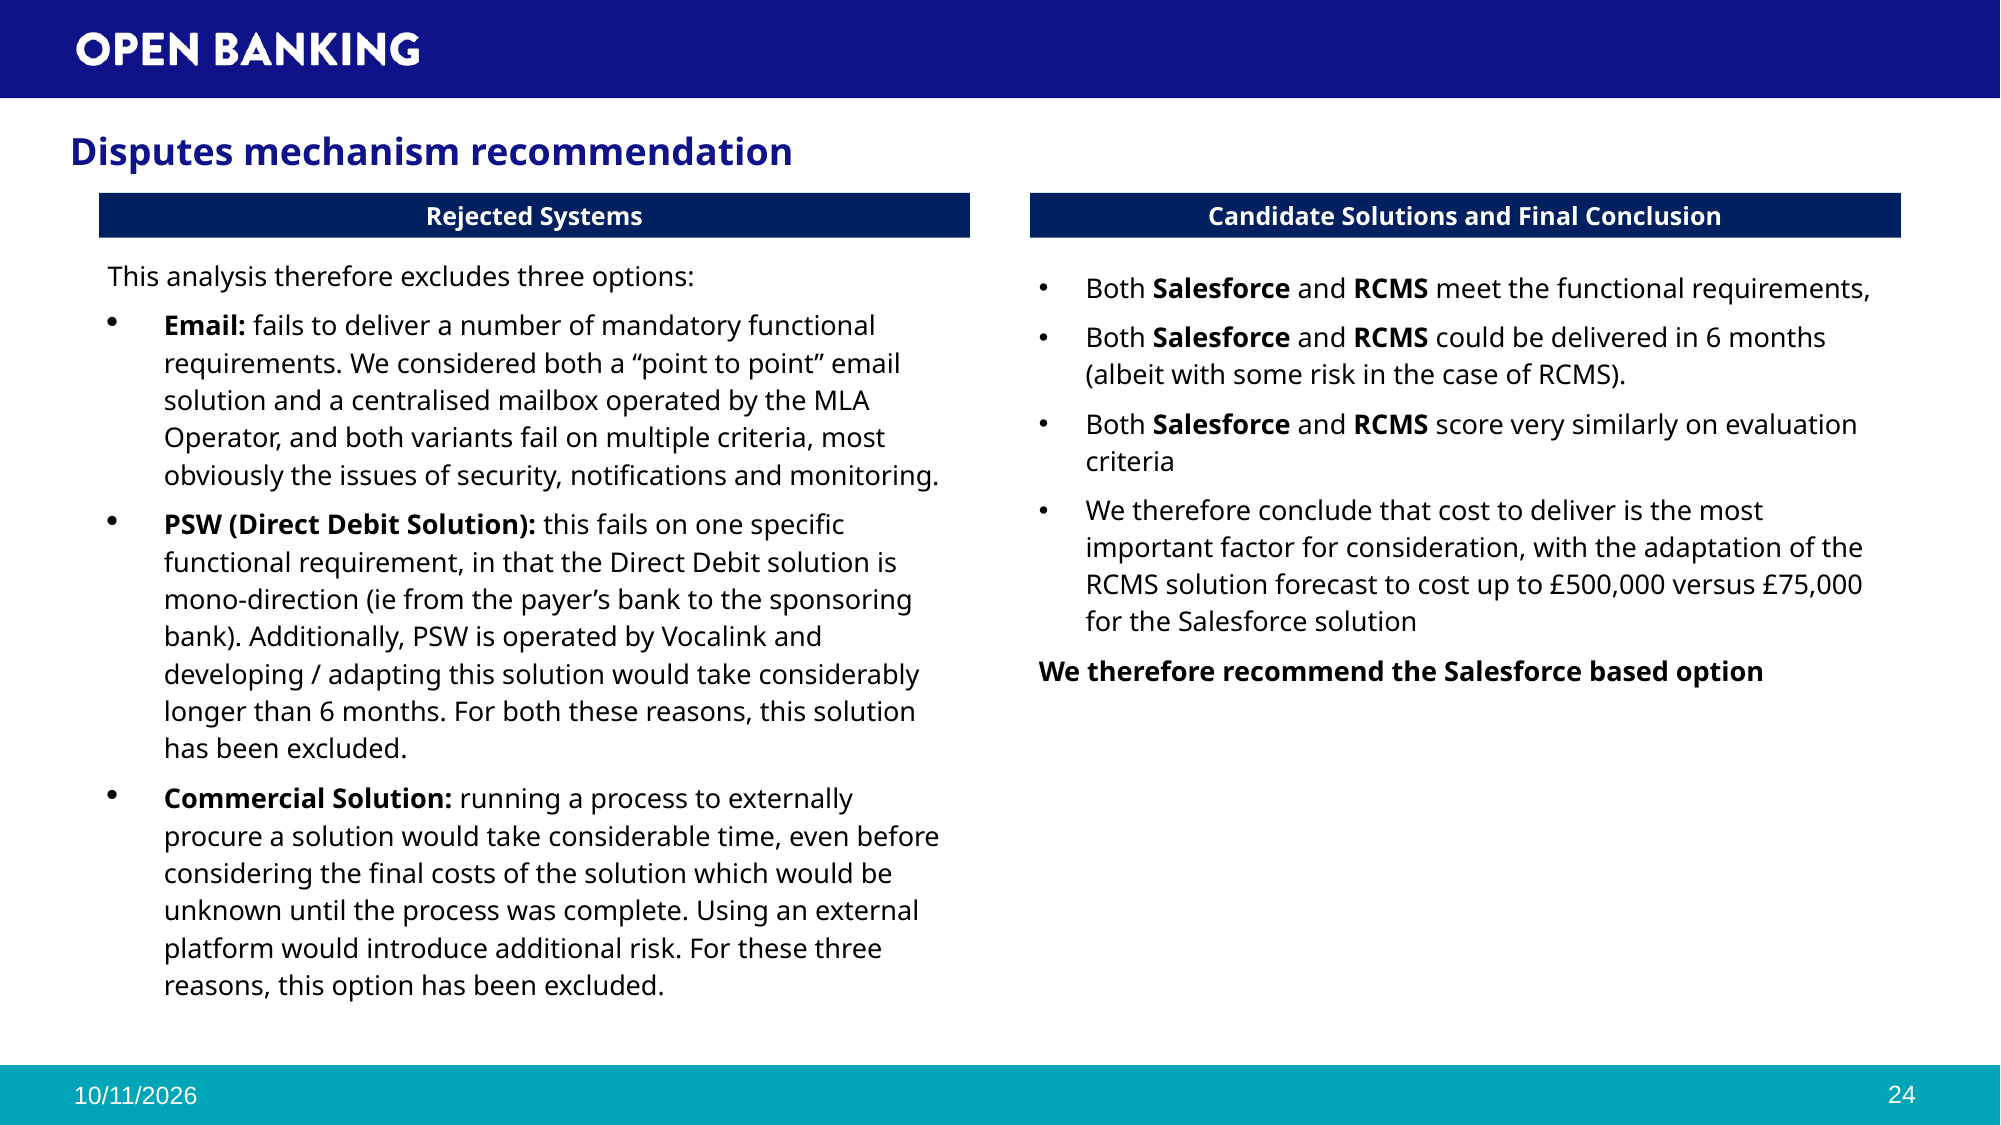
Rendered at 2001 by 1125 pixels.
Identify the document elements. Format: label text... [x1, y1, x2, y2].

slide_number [59, 1065, 509, 1125]
picture [43, 0, 452, 99]
text_box Rejected Systems [99, 192, 970, 238]
text_box Both Salesforce and RCMS meet the functional requirements, Both Salesforce and RCMS could be delivered in 6 months (albeit with some risk in the case of RCMS). Both Salesforce and RCMS score very similarly on evaluation criteria We therefore conclude that cost to deliver is the most important factor for consideration, with the adaptation of the RCMS solution forecast to cost up to £500,000 versus £75,000 for the Salesforce solution We therefore recommend the Salesforce based option [1023, 258, 1901, 955]
slide_number 24 [1412, 1064, 1932, 1124]
text_box Candidate Solutions and Final Conclusion [1030, 192, 1901, 238]
title Disputes mechanism recommendation [54, 125, 1629, 207]
list This analysis therefore excludes three options: Email: fails to deliver a number of mandatory functional requirements. We considered both a “point to point” email solution and a centralised mailbox operated by the MLA Operator, and both variants fail on multiple criteria, most obviously the issues of security, notifications and monitoring. PSW (Direct Debit Solution): this fails on one specific functional requirement, in that the Direct Debit solution is mono-direction (ie from the payer’s bank to the sponsoring bank). Additionally, PSW is operated by Vocalink and developing / adapting this solution would take considerably longer than 6 months. For both these reasons, this solution has been excluded. Commercial Solution: running a process to externally procure a solution would take considerable time, even before considering the final costs of the solution which would be unknown until the process was complete. Using an external platform would introduce additional risk. For these three reasons, this option has been excluded. [92, 258, 970, 955]
footer [662, 1064, 1338, 1124]
